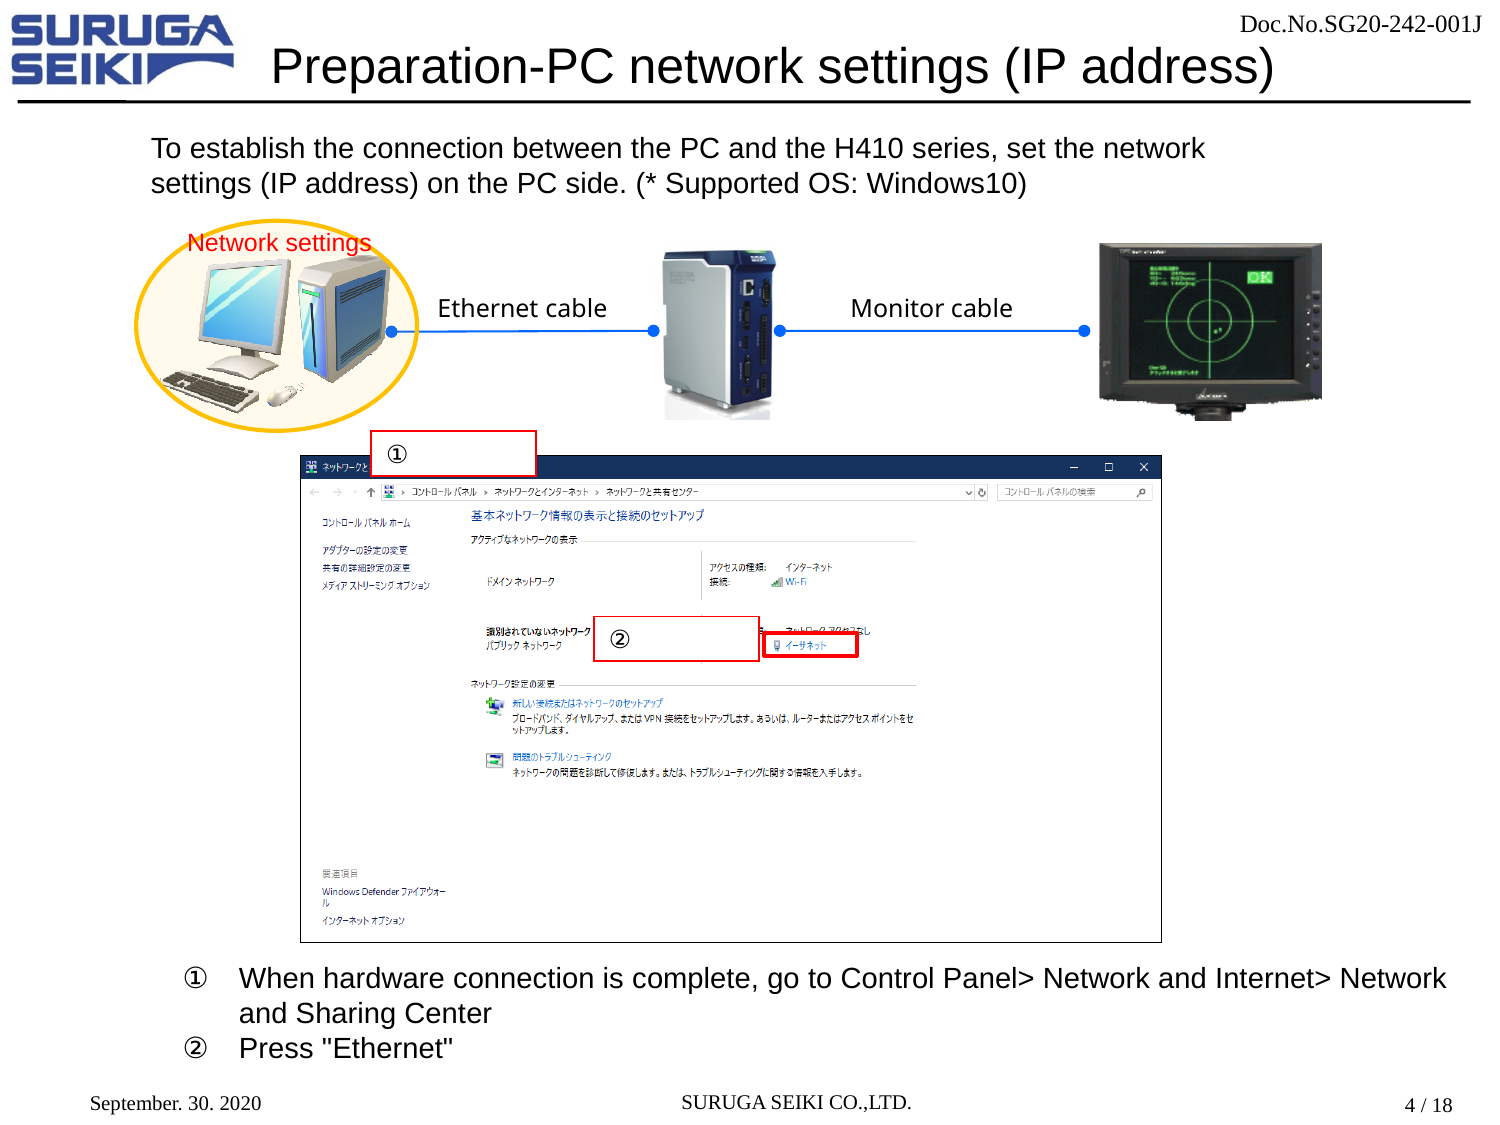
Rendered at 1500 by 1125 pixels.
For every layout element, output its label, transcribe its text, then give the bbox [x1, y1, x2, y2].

title Preparation-PC network settings (IP address) [64, 31, 1483, 96]
text_box [238, 429, 315, 433]
picture [299, 455, 1162, 944]
text_box When hardware connection is complete, go to Control Panel> Network and Internet> Network and Sharing Center Press "Ethernet" [167, 951, 1468, 1072]
picture [1, 2, 243, 96]
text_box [155, 241, 1323, 421]
text_box ① [371, 430, 537, 454]
text_box Network settings [167, 219, 392, 240]
text_box [134, 278, 149, 374]
text_box To establish the connection between the PC and the H410 series, set the network settings (IP address) on the PC side. (* Supported OS: Windows10) [136, 122, 1326, 207]
